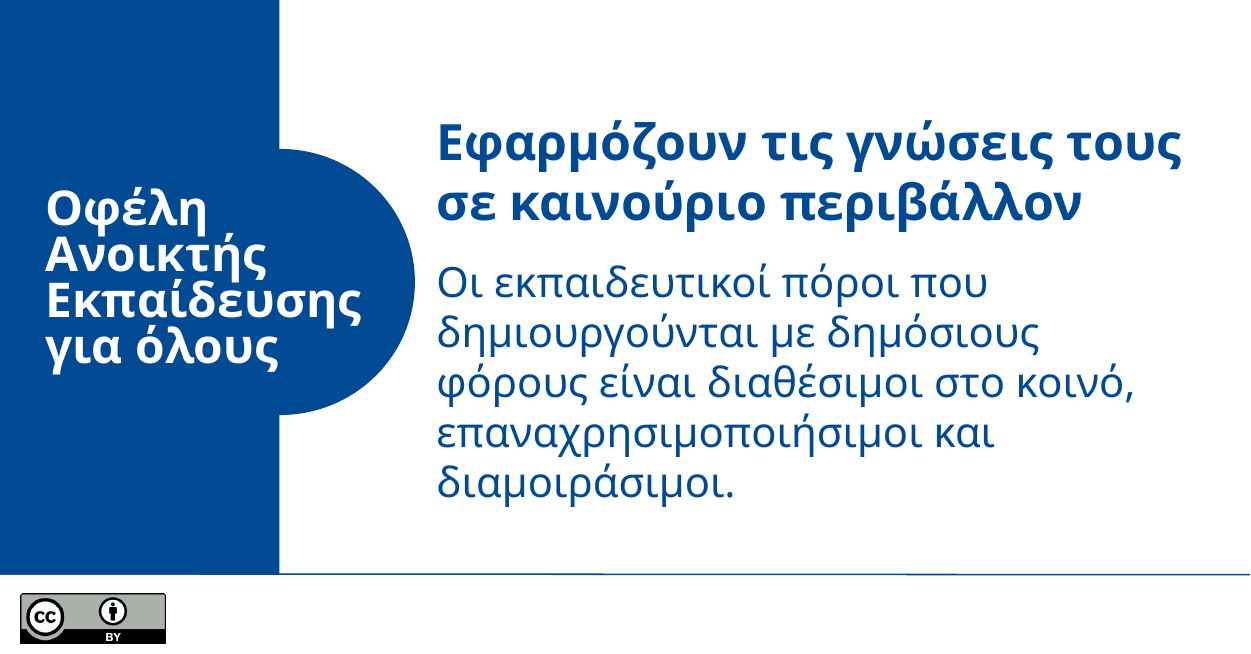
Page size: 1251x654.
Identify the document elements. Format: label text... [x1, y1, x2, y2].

text_box [400, 221, 415, 343]
picture [20, 592, 166, 645]
text_box [0, 582, 1250, 654]
text_box [0, 0, 280, 573]
text_box Οφέλη Ανοικτής Εκπαίδευσης για όλους [30, 173, 400, 388]
text_box [198, 388, 362, 416]
text_box Εφαρμόζουν τις γνώσεις τους σε καινούριο περιβάλλον Οι εκπαιδευτικοί πόροι που δημιουργούνται με δημόσιους φόρους είναι διαθέσιμοι στο κοινό, επαναχρησιμοποιήσιμοι και διαμοιράσιμοι. [421, 95, 1213, 521]
text_box [203, 148, 358, 173]
